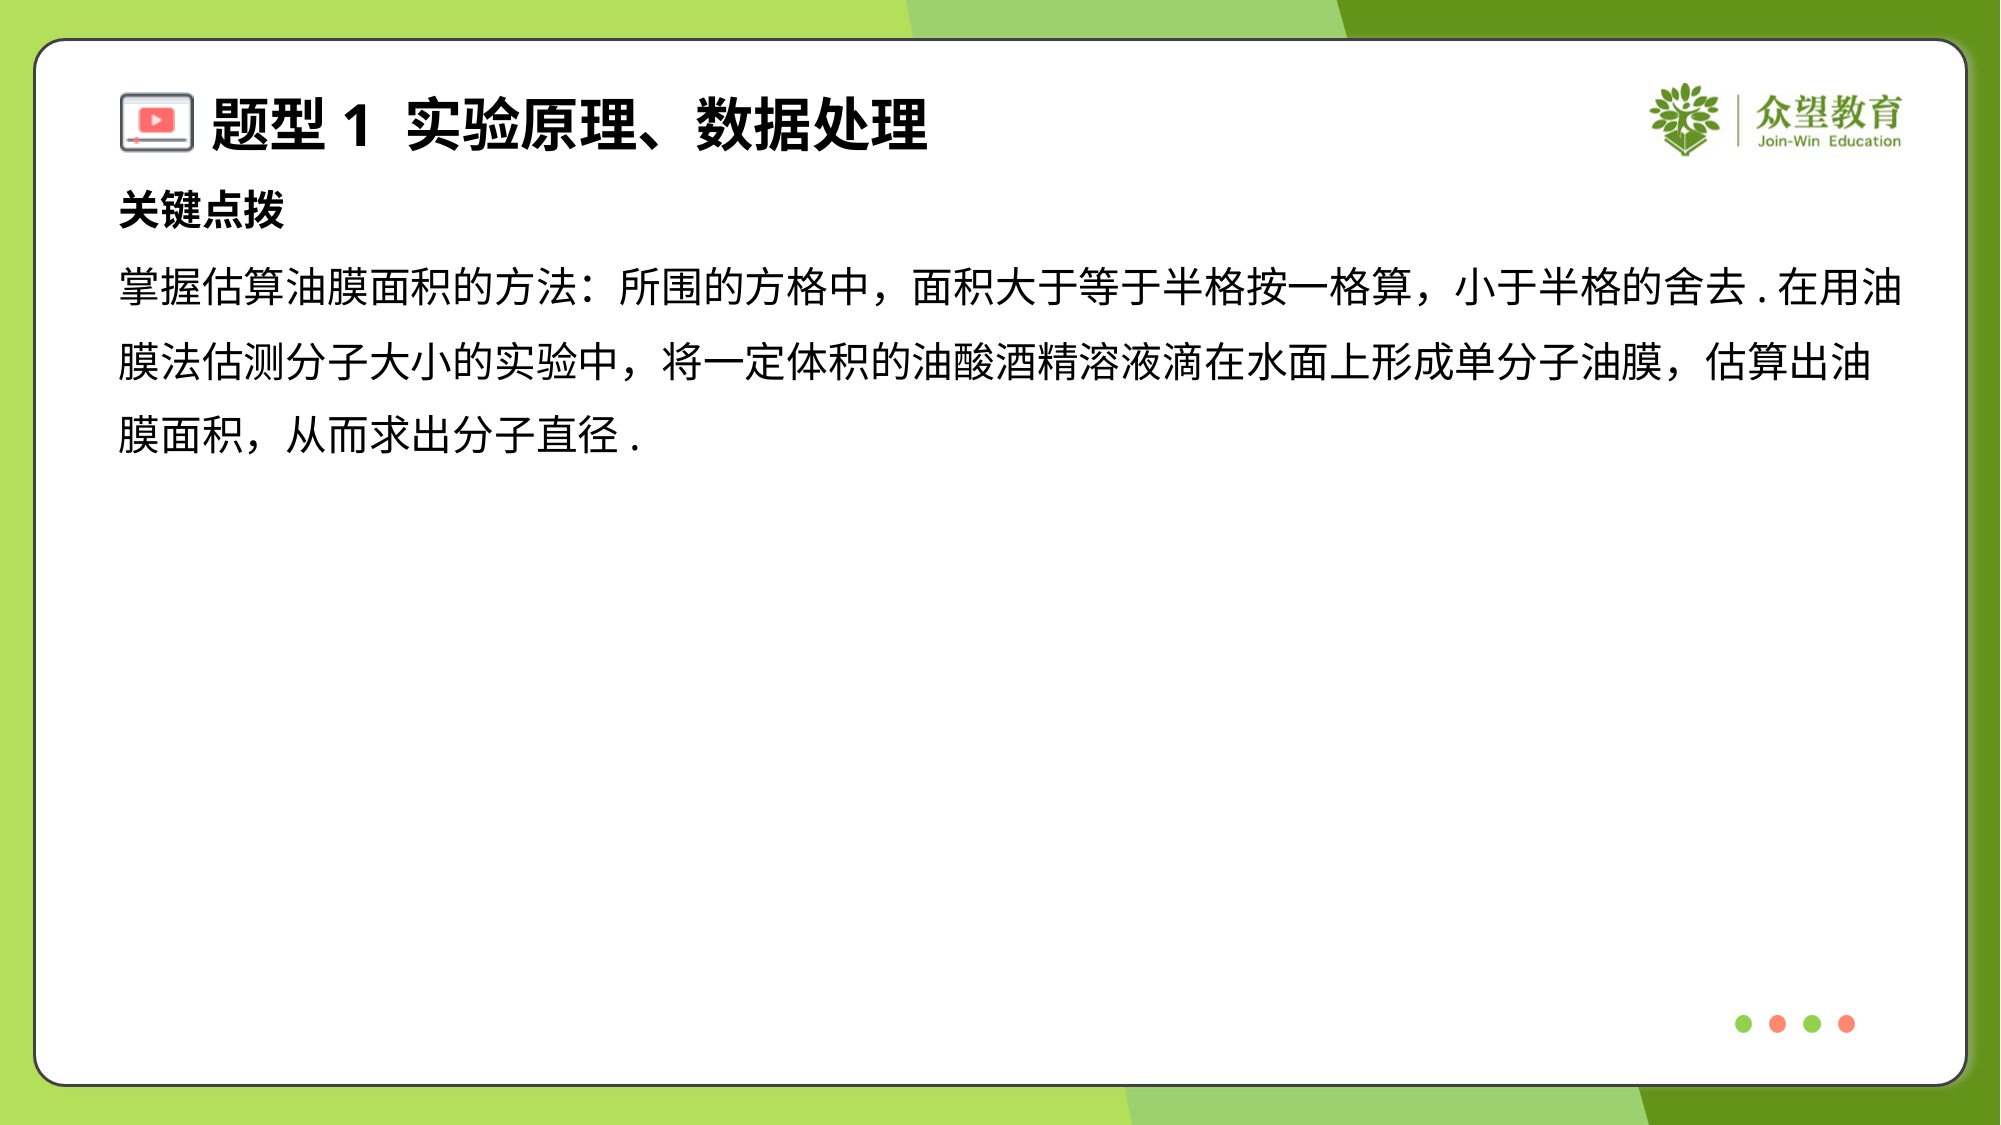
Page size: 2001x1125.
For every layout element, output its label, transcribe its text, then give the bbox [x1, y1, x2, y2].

text_box 关键点拨 掌握估算油膜面积的方法：所围的方格中，面积大于等于半格按一格算，小于半格的舍去.在用油 膜法估测分子大小的实验中，将一定体积的油酸酒精溶液滴在水面上形成单分子油膜，估算出油 膜面积，从而求出分子直径. [118, 158, 1883, 452]
picture [0, 0, 2000, 1125]
